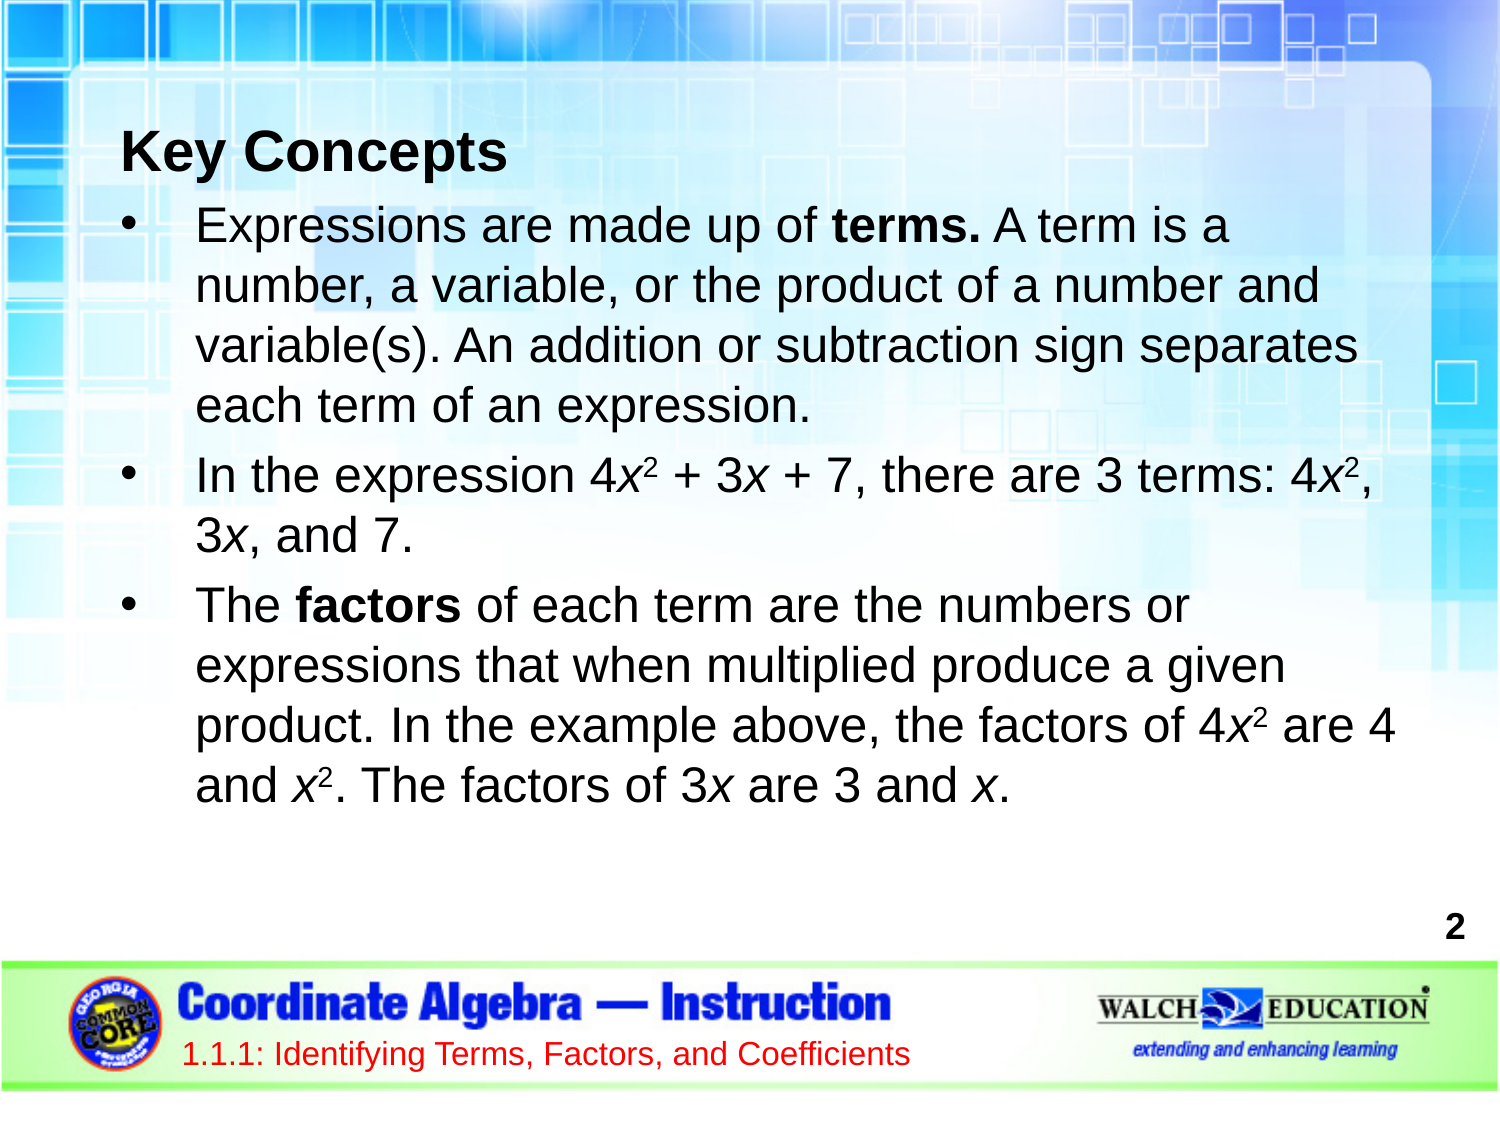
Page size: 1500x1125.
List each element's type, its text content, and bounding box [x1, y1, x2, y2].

picture [1, 0, 1500, 1091]
subtitle Key Concepts Expressions are made up of terms. A term is a number, a variable, or the product of a number and variable(s). An addition or subtraction sign separates each term of an expression. In the expression 4x2 + 3x + 7, there are 3 terms: 4x2, 3x, and 7. The factors of each term are the numbers or expressions that when multiplied produce a given product. In the example above, the factors of 4x2 are 4 and x2. The factors of 3x are 3 and x. [105, 105, 1415, 925]
slide_number 2 [1361, 901, 1481, 949]
list 1.1.1: Identifying Terms, Factors, and Coefficients [166, 1024, 1074, 1069]
